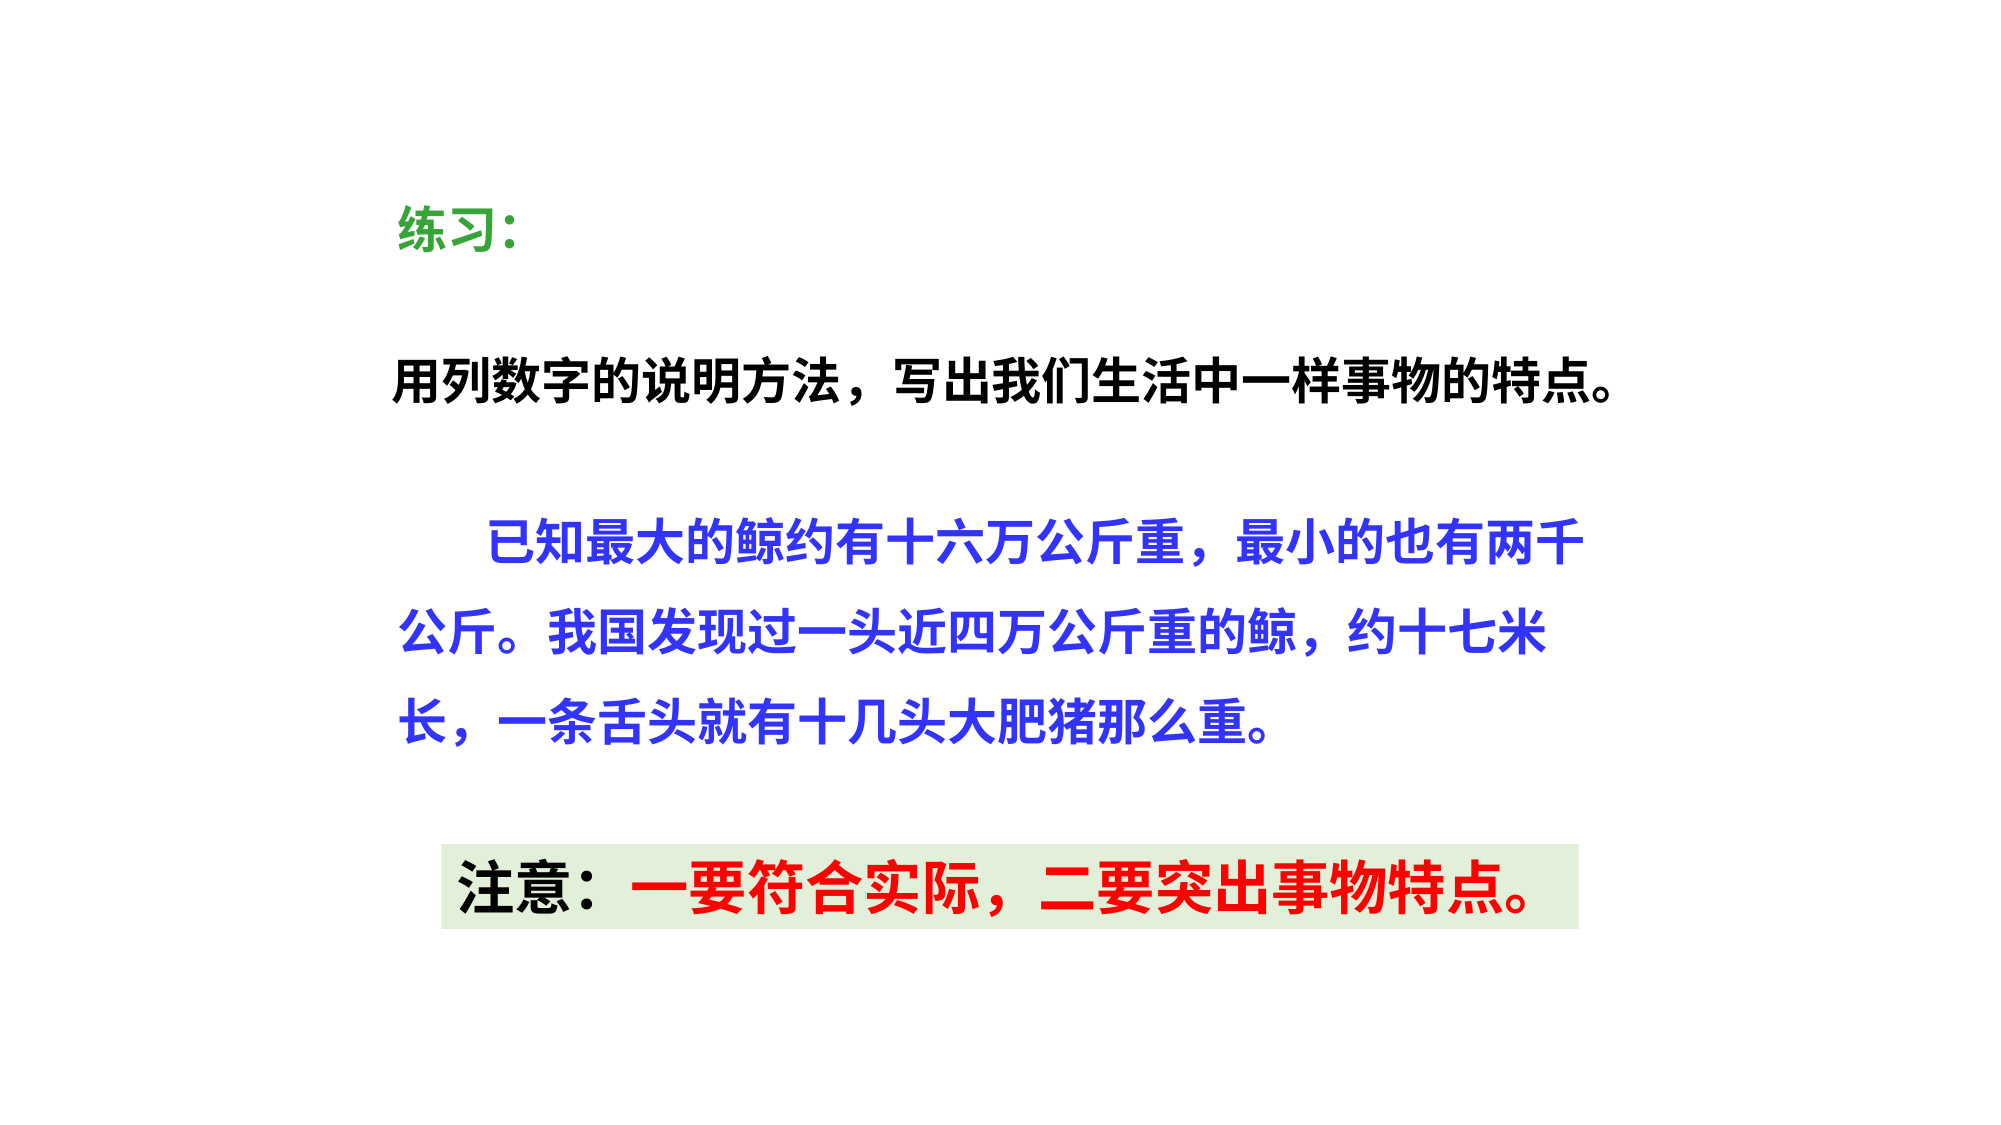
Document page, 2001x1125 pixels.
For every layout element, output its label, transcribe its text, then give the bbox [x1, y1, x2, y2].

text_box 注意：一要符合实际，二要突出事物特点。 [441, 844, 1579, 929]
text_box 用列数字的说明方法，写出我们生活中一样事物的特点。 [377, 311, 1674, 417]
text_box 已知最大的鲸约有十六万公斤重，最小的也有两千公斤。我国发现过一头近四万公斤重的鲸，约十七米长，一条舌头就有十几头大肥猪那么重。 [382, 472, 1638, 758]
text_box 练习： [383, 191, 579, 266]
